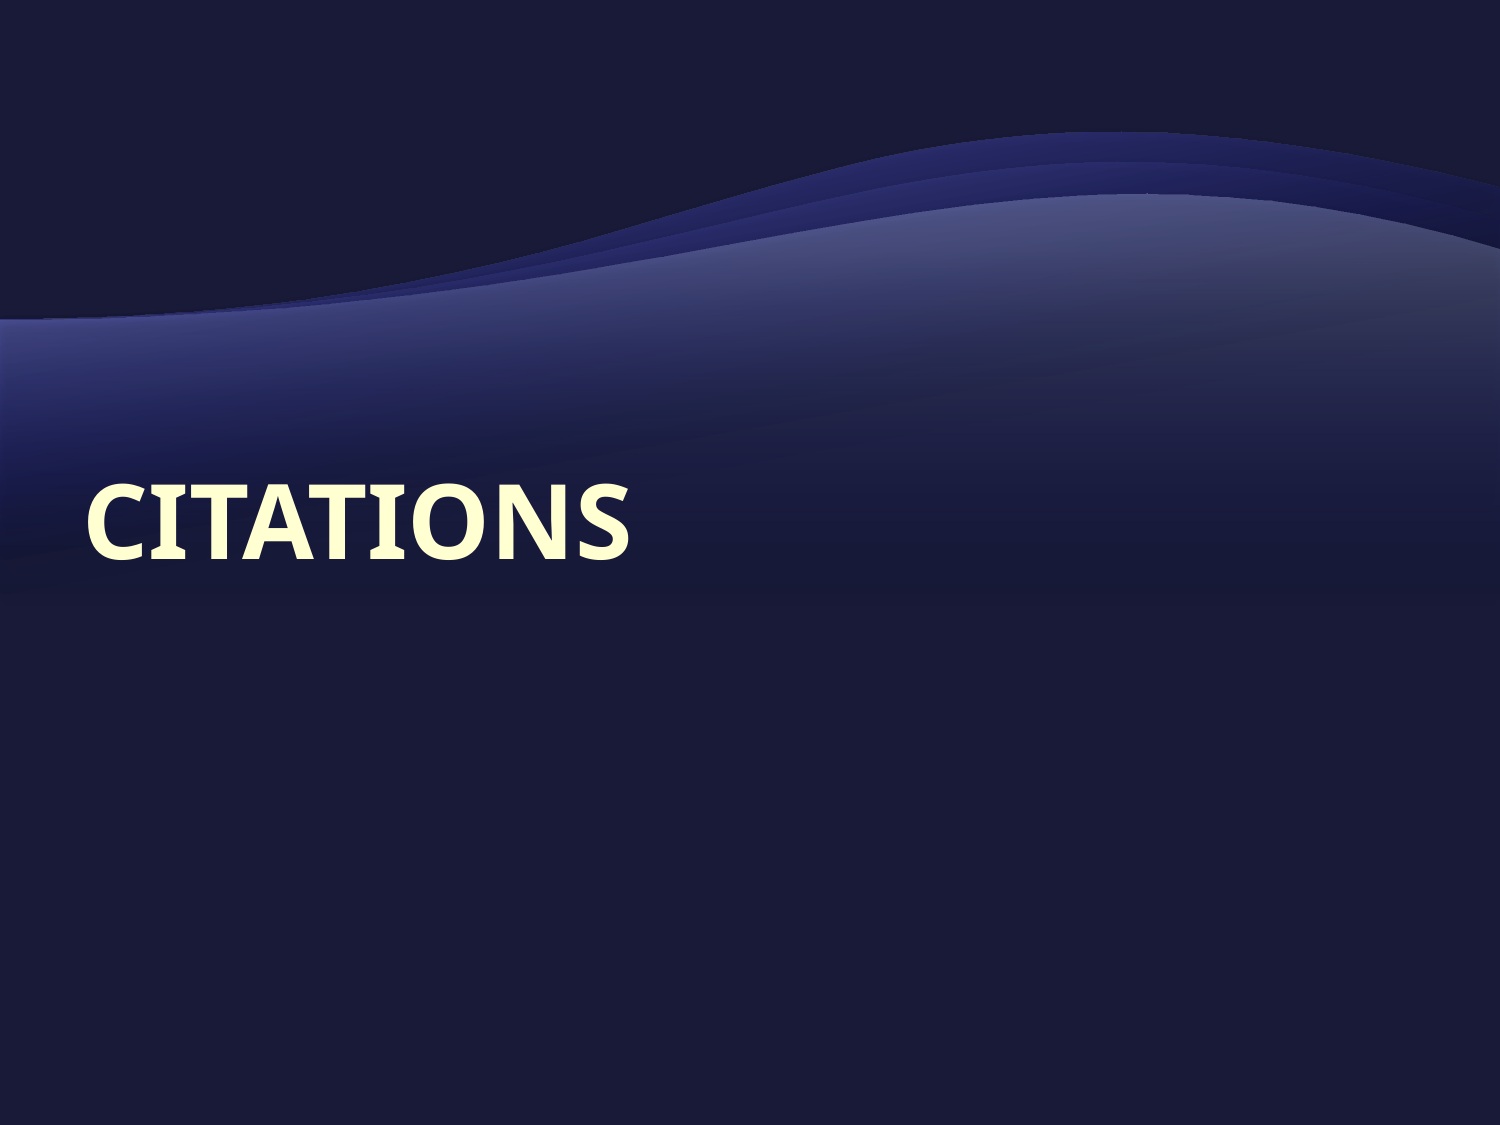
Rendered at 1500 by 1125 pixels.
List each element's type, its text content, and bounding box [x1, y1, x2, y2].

title Citations [82, 455, 1433, 811]
